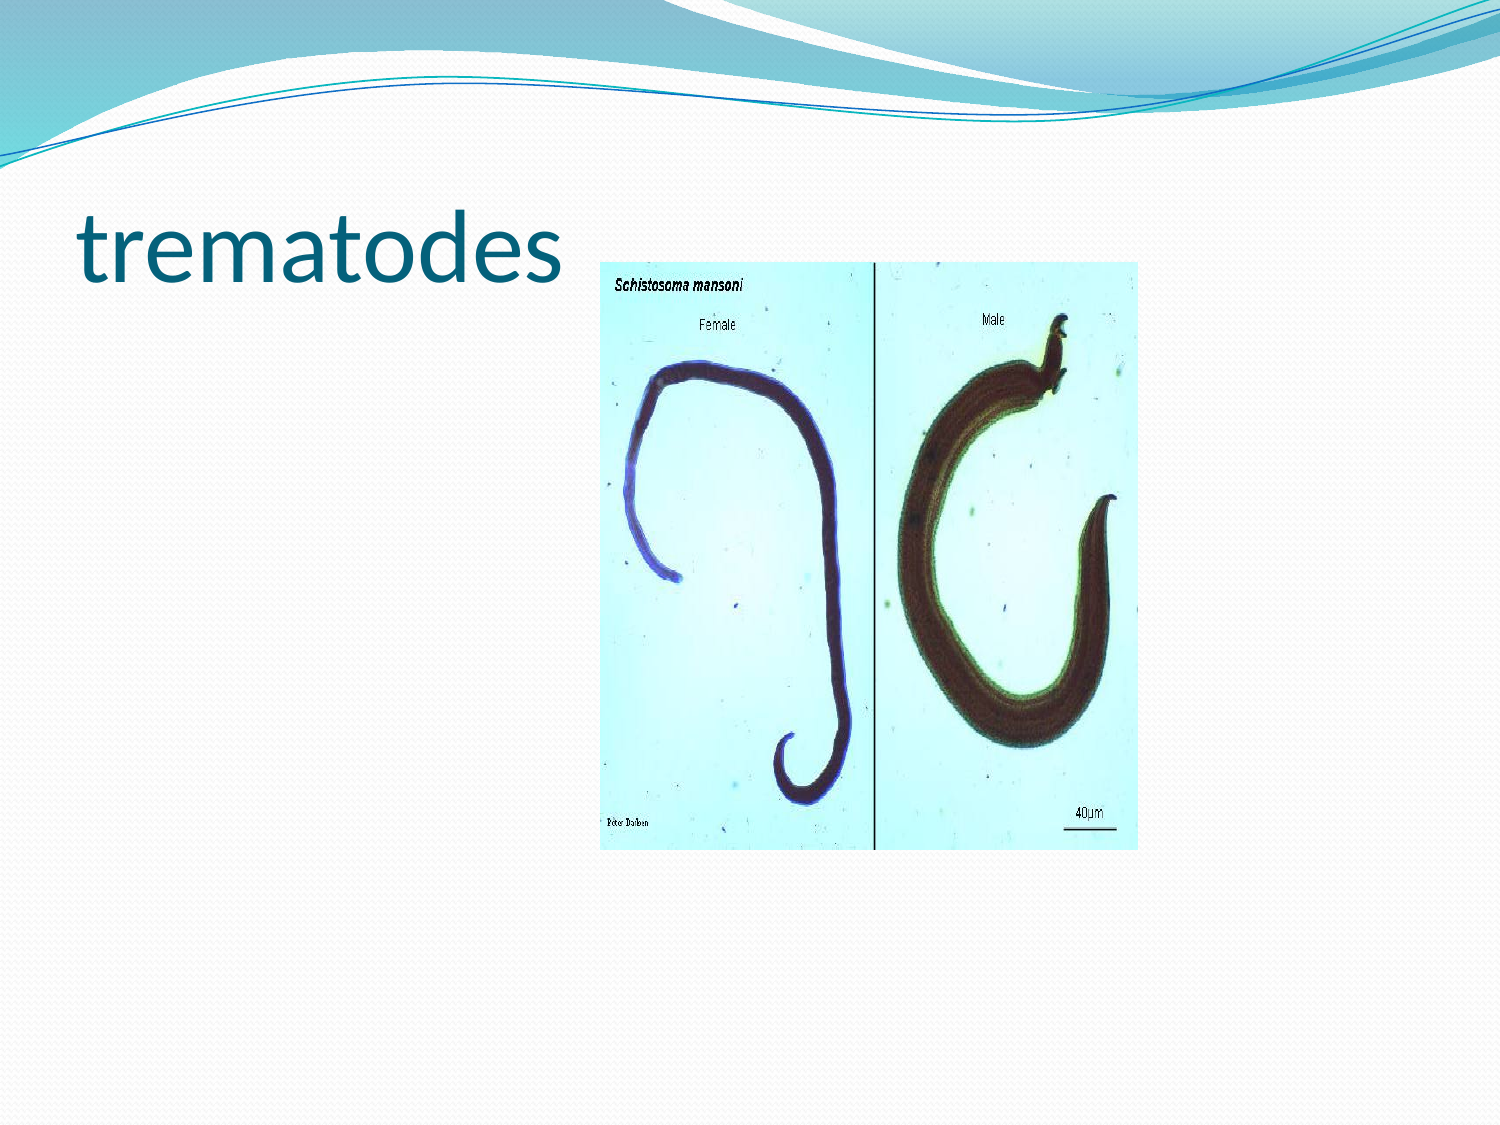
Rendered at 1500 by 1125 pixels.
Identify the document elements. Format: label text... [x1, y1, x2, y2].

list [599, 262, 1138, 851]
title trematodes [75, 115, 1425, 303]
